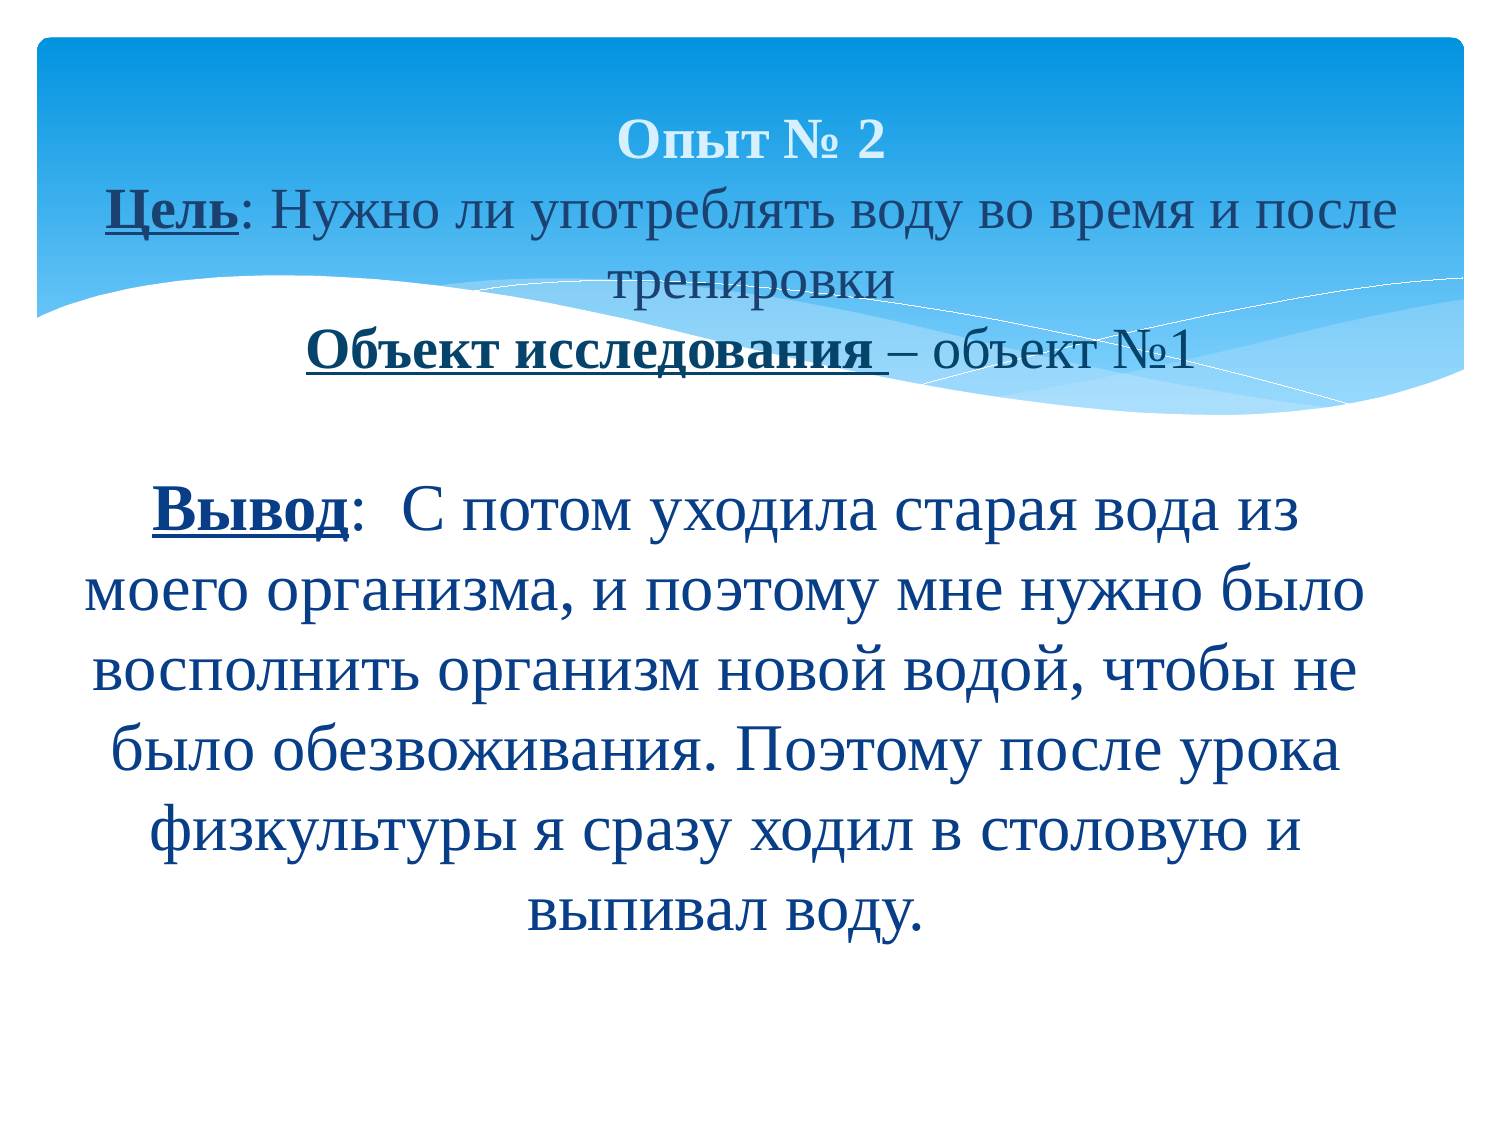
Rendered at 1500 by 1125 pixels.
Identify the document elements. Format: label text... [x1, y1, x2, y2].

list Вывод: С потом уходила старая вода из моего организма, и поэтому мне нужно было восполнить организм новой водой, чтобы не было обезвоживания. Поэтому после урока физкультуры я сразу ходил в столовую и выпивал воду. [64, 456, 1388, 1023]
title Опыт № 2 Цель: Нужно ли употреблять воду во время и после тренировки Объект исследования – объект №1 [76, 172, 1427, 379]
